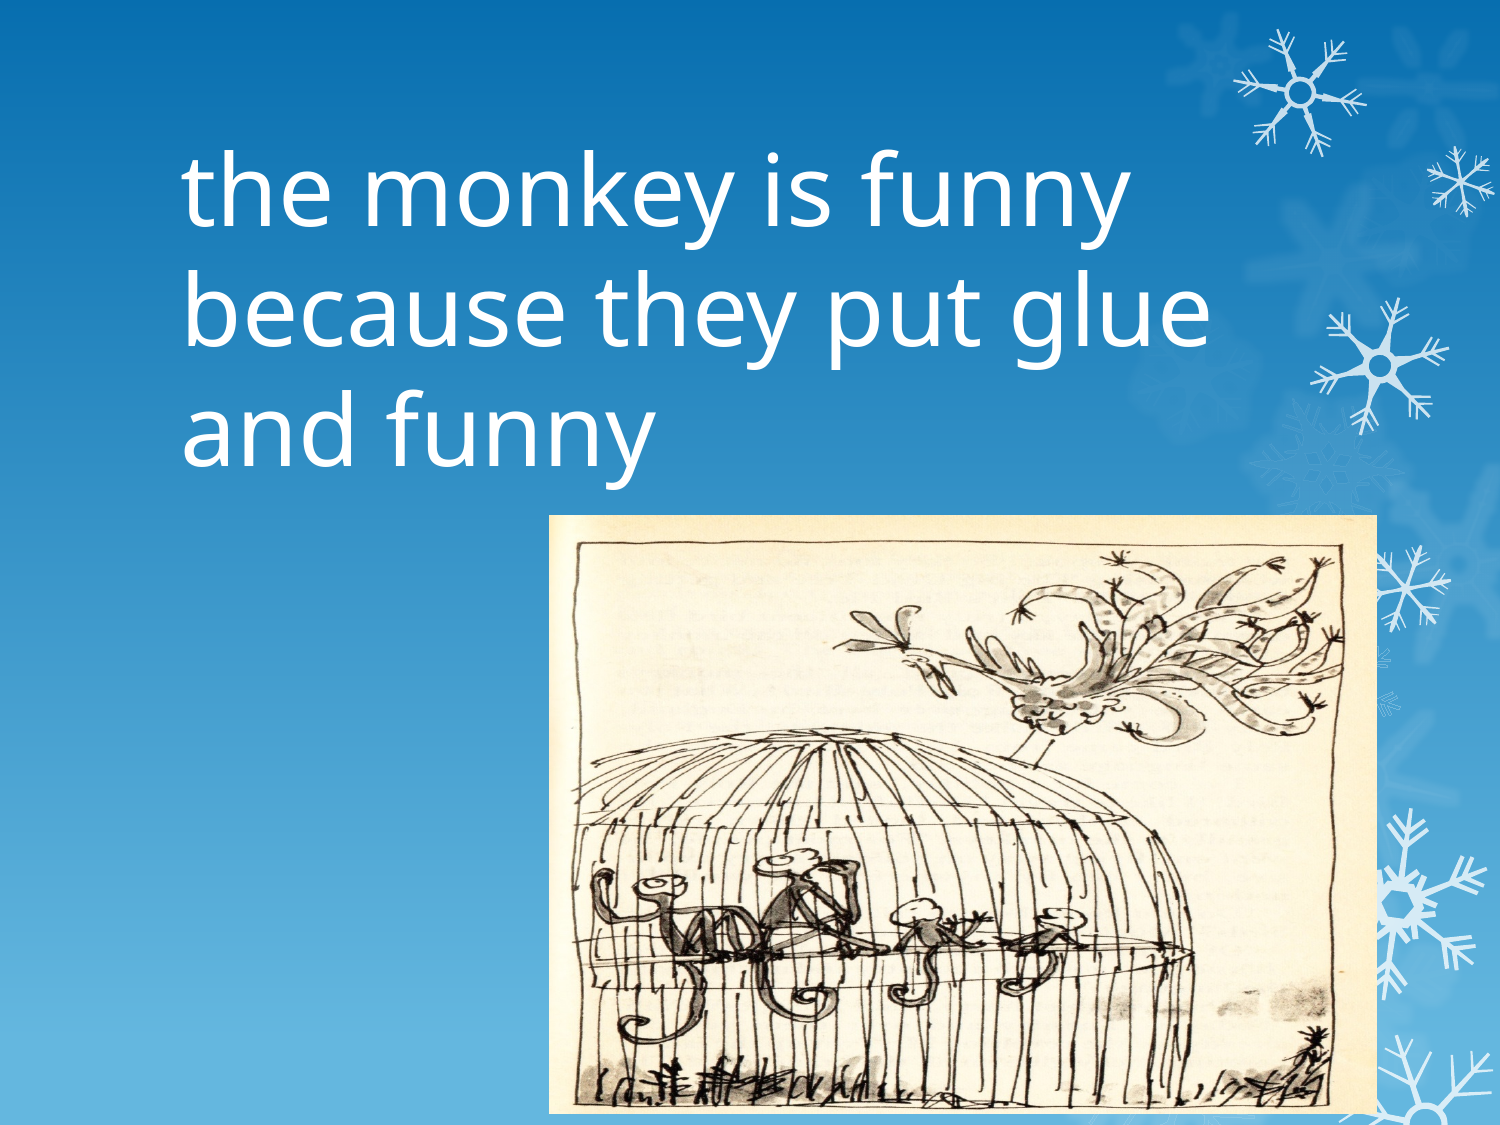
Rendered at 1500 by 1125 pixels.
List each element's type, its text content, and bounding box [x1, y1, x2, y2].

title The monkeys the monkey is funny because they put glue and funny [165, 110, 1335, 263]
picture [548, 514, 1377, 1114]
